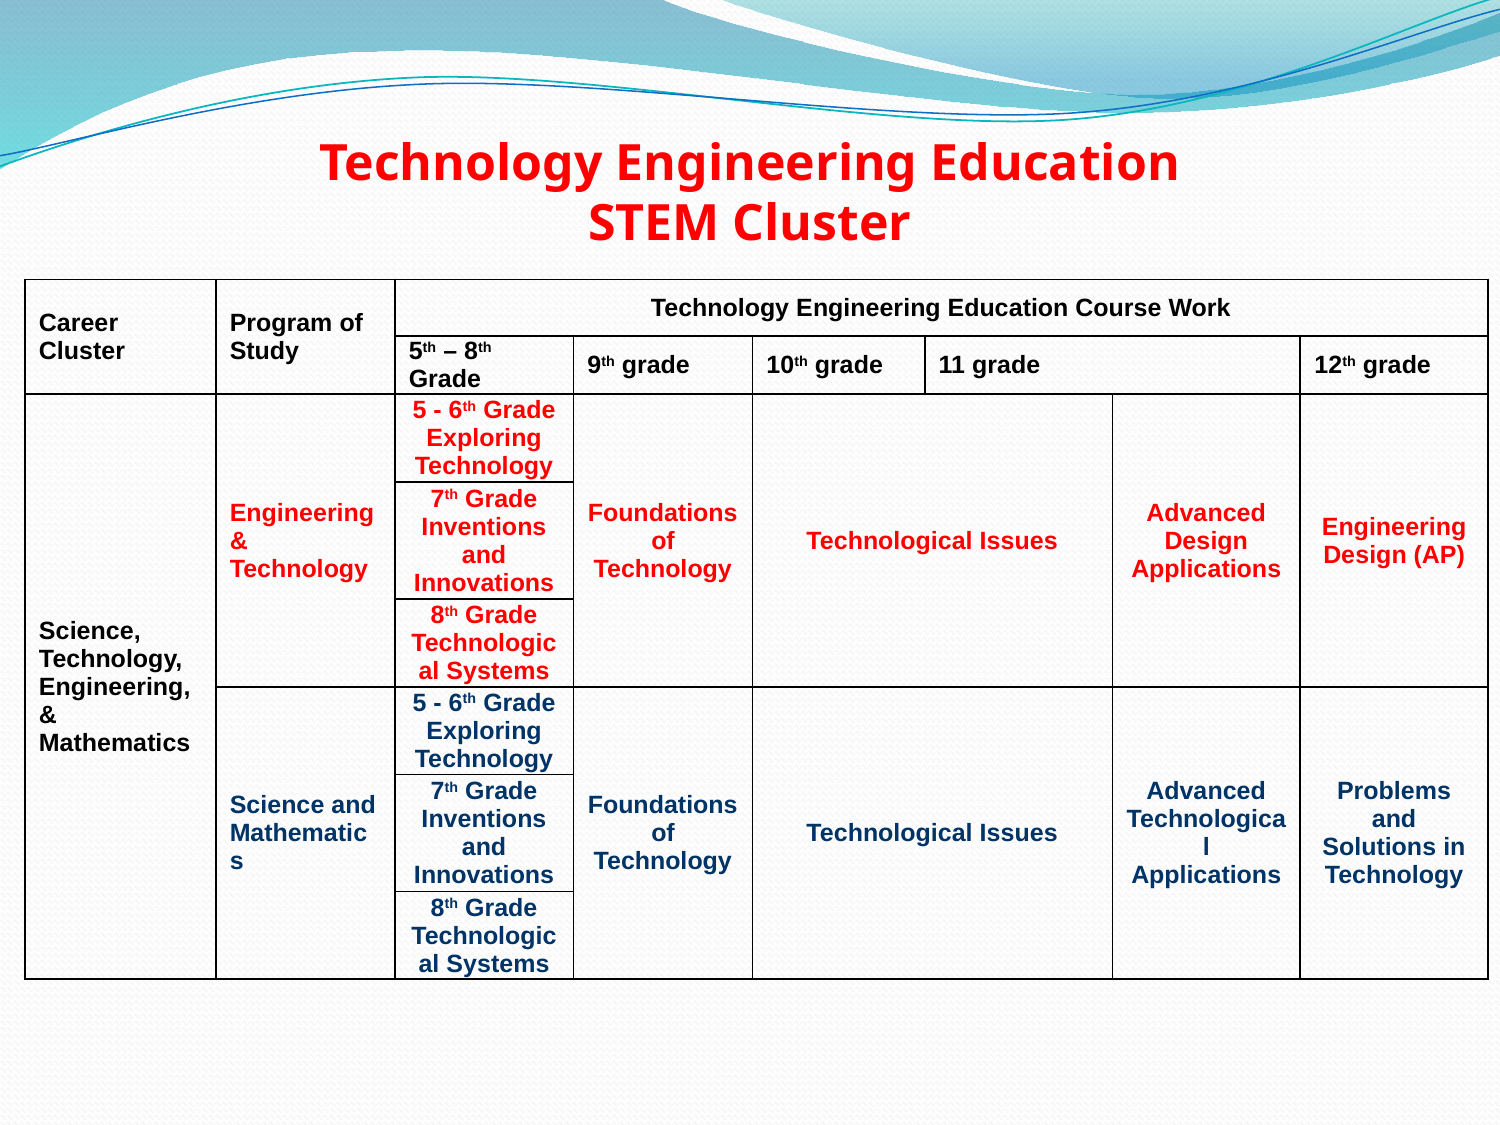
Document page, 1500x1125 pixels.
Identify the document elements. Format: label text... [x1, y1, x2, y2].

table_cell 10th grade [753, 337, 924, 393]
table_cell Science, Technology, Engineering, & Mathematics [26, 395, 215, 978]
table_cell Engineering & Technology [217, 395, 394, 686]
table_cell 11 grade [926, 337, 1299, 393]
table_cell 12th grade [1301, 337, 1487, 393]
table_cell Technological Issues [753, 395, 1112, 686]
table_header Technology Engineering Education Course Work [396, 304, 1487, 335]
table_cell Engineering Design (AP) [1301, 395, 1487, 686]
table_cell 8th Grade Technological Systems [396, 600, 573, 686]
table_cell 7th Grade Inventions and Innovations [396, 483, 573, 598]
table_cell Advanced Technological Applications [1113, 688, 1299, 978]
table_cell Technological Issues [753, 688, 1112, 978]
table_cell 5th – 8th Grade [396, 337, 573, 393]
table_cell 9th grade [574, 337, 752, 393]
table_cell 5 - 6th Grade Exploring Technology [396, 688, 573, 774]
table_header Career Cluster [26, 304, 215, 393]
table_cell Foundations of Technology [574, 395, 752, 686]
table_cell Foundations of Technology [574, 688, 752, 978]
table_cell Science and Mathematics [217, 688, 394, 978]
text_box Technology Engineering Education STEM Cluster [0, 123, 1500, 304]
table_cell 5 - 6th Grade Exploring Technology [396, 395, 573, 481]
table_header Program of Study [217, 304, 394, 393]
table_cell 8th Grade Technological Systems [396, 892, 573, 978]
table_cell 7th Grade Inventions and Innovations [396, 775, 573, 891]
table_cell Advanced Design Applications [1113, 395, 1299, 686]
table_cell Problems and Solutions in Technology [1301, 688, 1487, 978]
